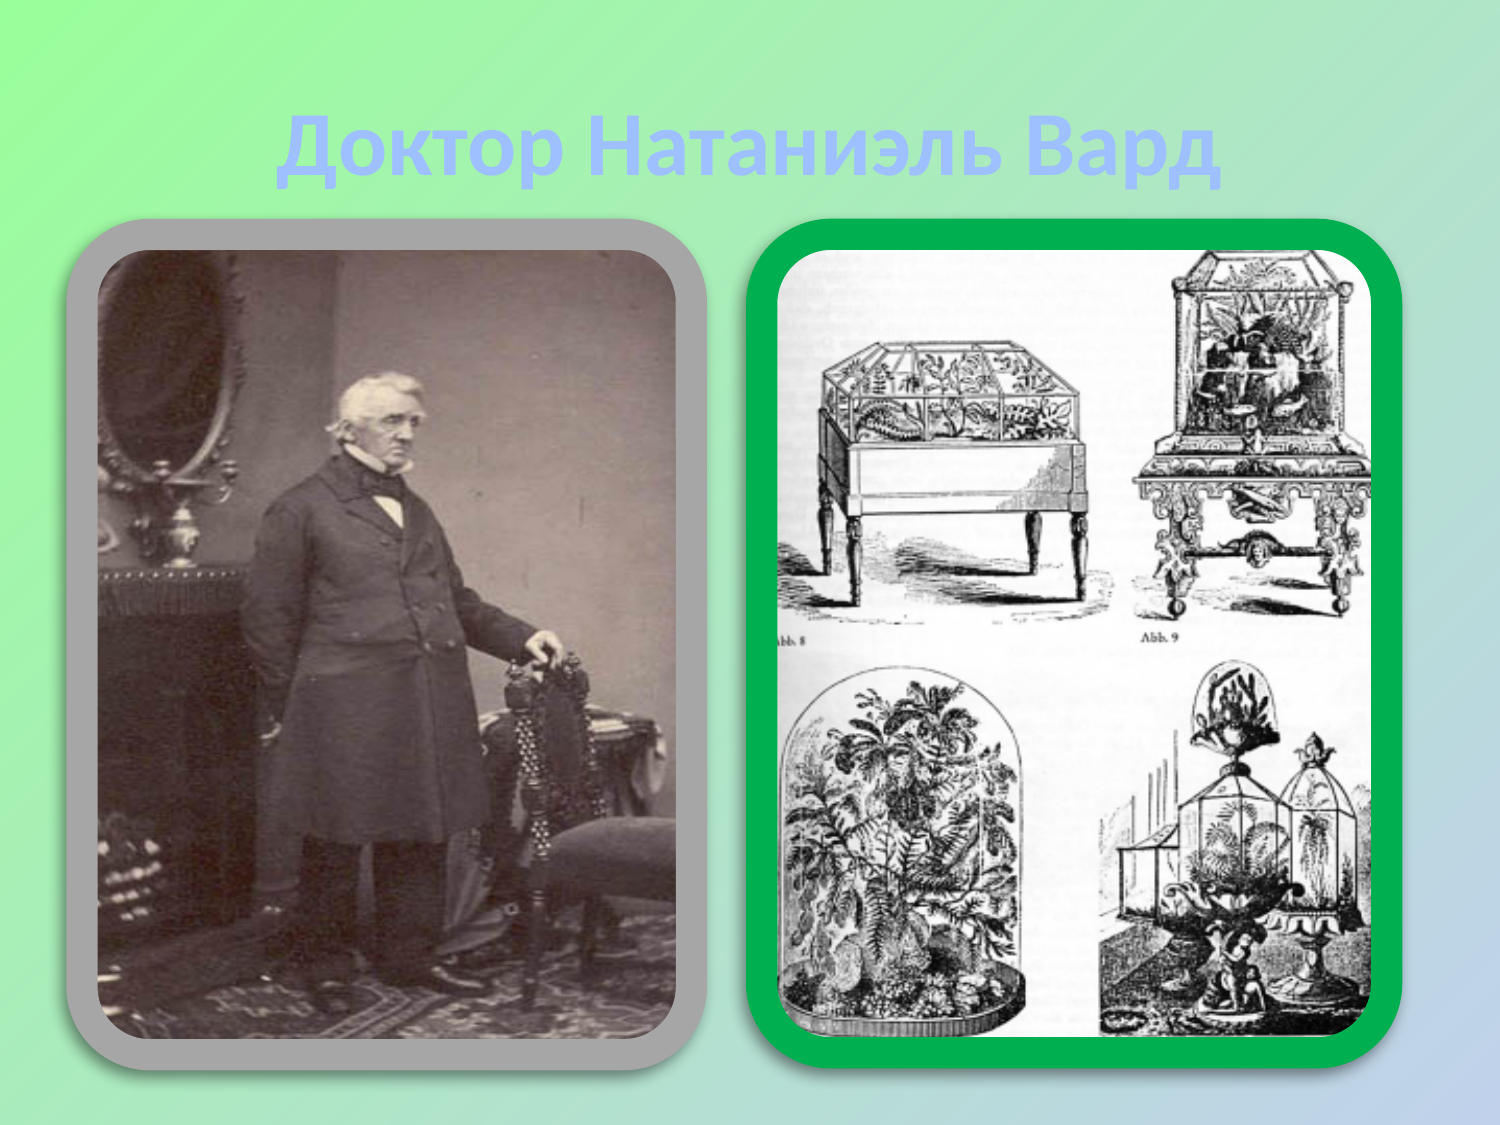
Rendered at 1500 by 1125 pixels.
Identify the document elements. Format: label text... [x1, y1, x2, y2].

picture [761, 234, 1387, 1054]
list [81, 234, 692, 1055]
title Доктор Натаниэль Вард [75, 45, 1425, 233]
